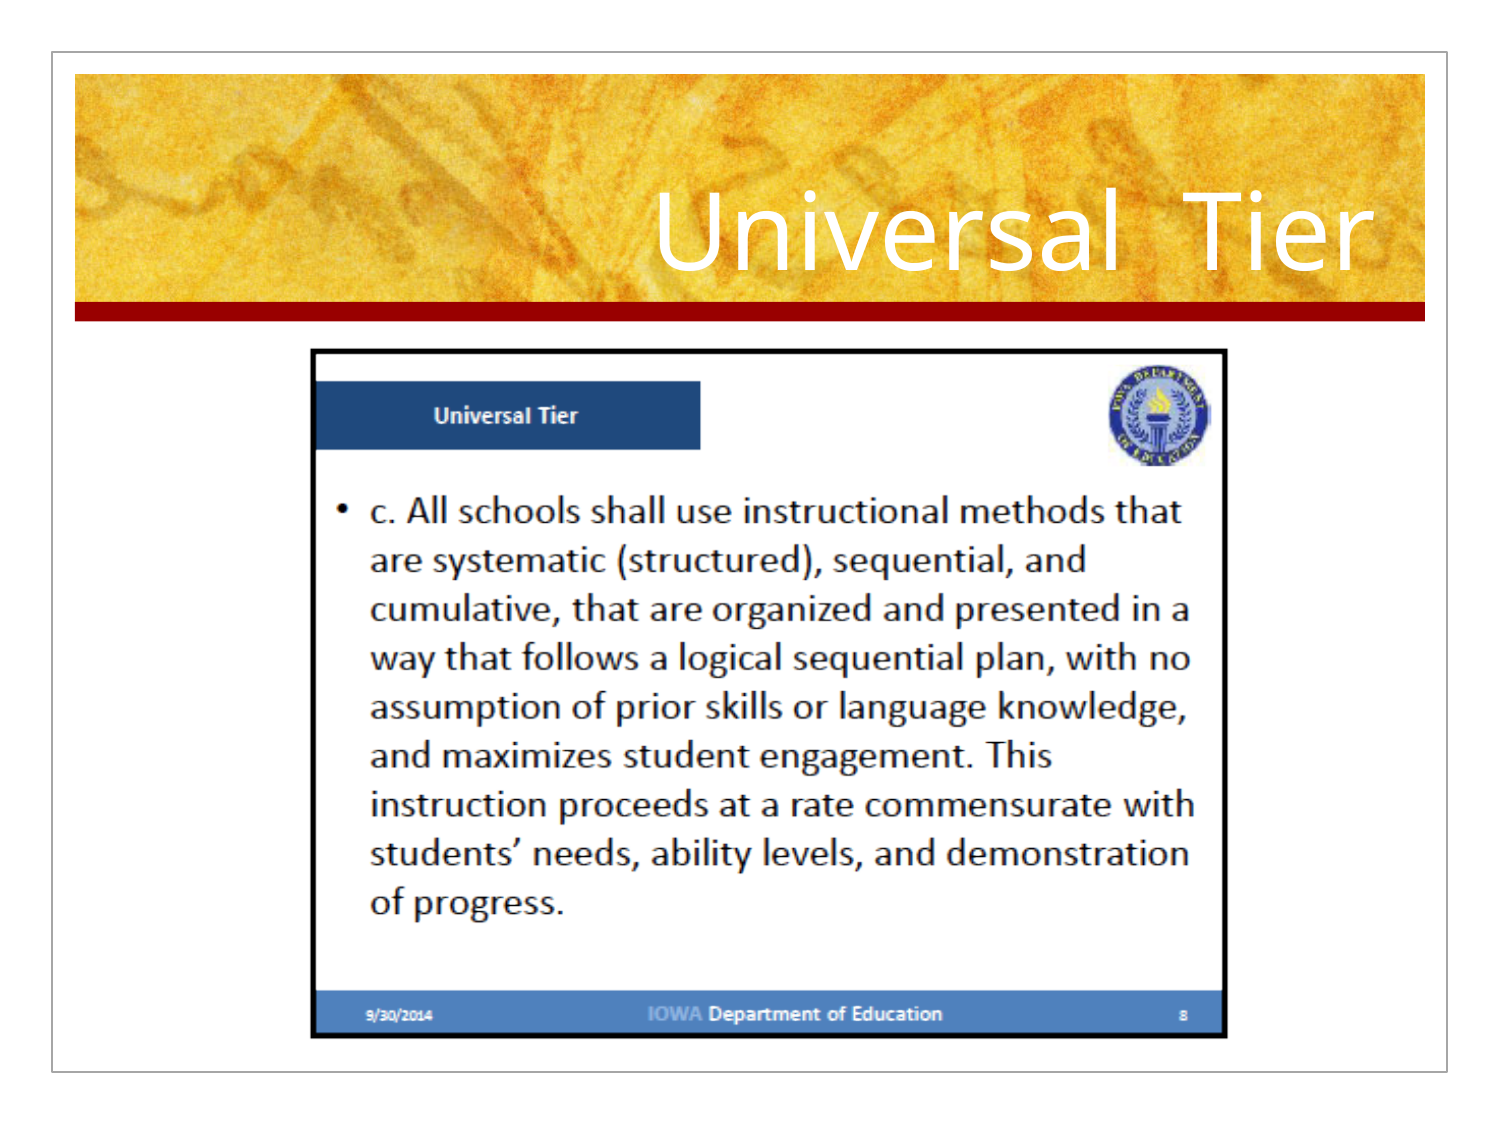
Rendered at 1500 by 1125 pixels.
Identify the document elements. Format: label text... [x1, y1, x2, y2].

picture [75, 74, 1425, 301]
title Universal Tier [108, 74, 1392, 292]
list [107, 308, 1426, 1125]
